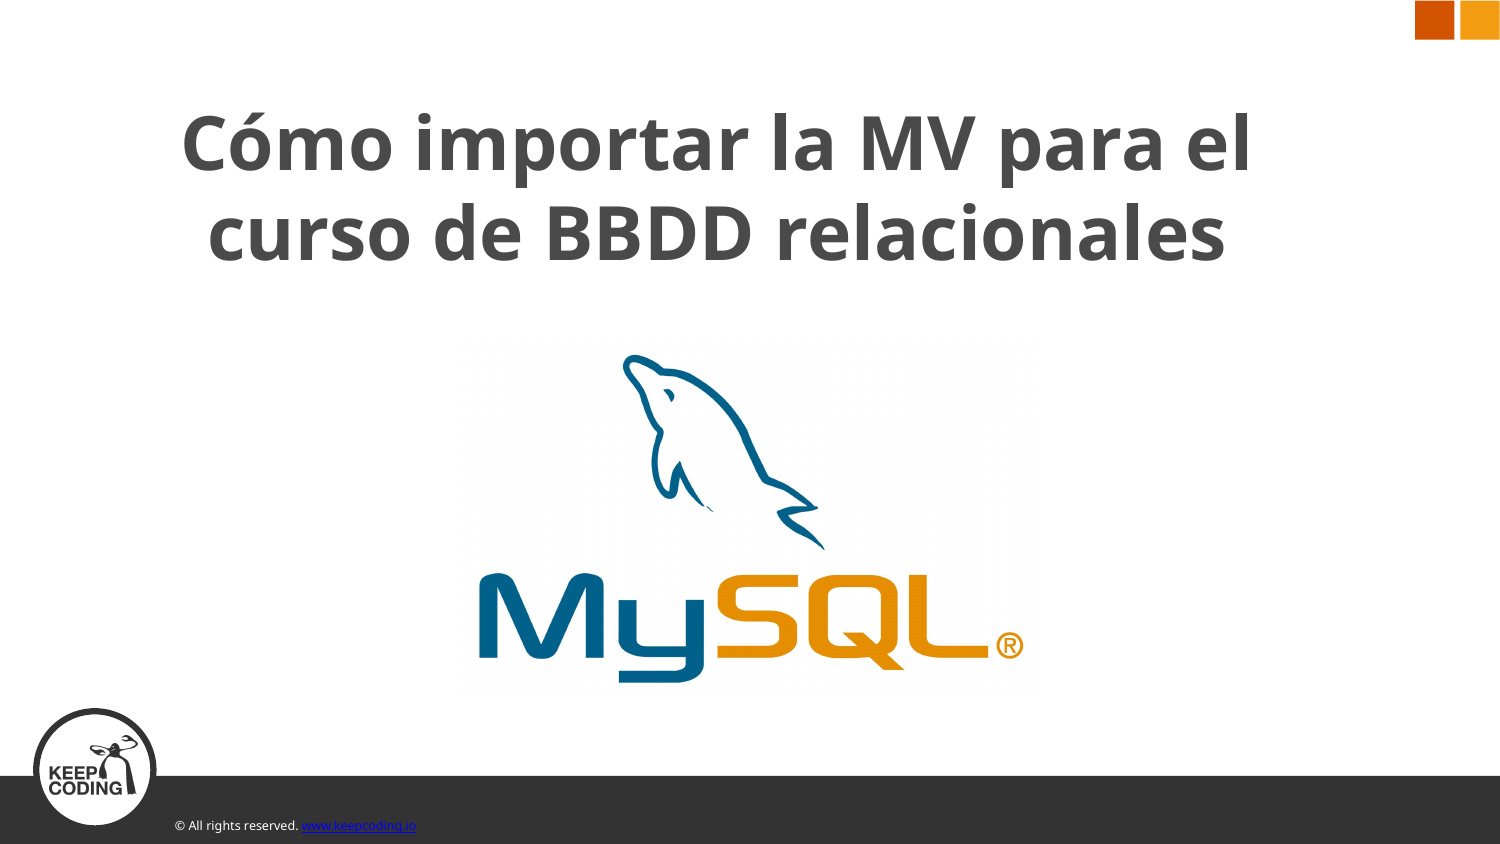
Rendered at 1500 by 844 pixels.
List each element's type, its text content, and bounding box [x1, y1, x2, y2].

title Cómo importar la MV para el curso de BBDD relacionales [98, 86, 1337, 323]
picture [458, 338, 1042, 700]
picture [49, 735, 138, 795]
